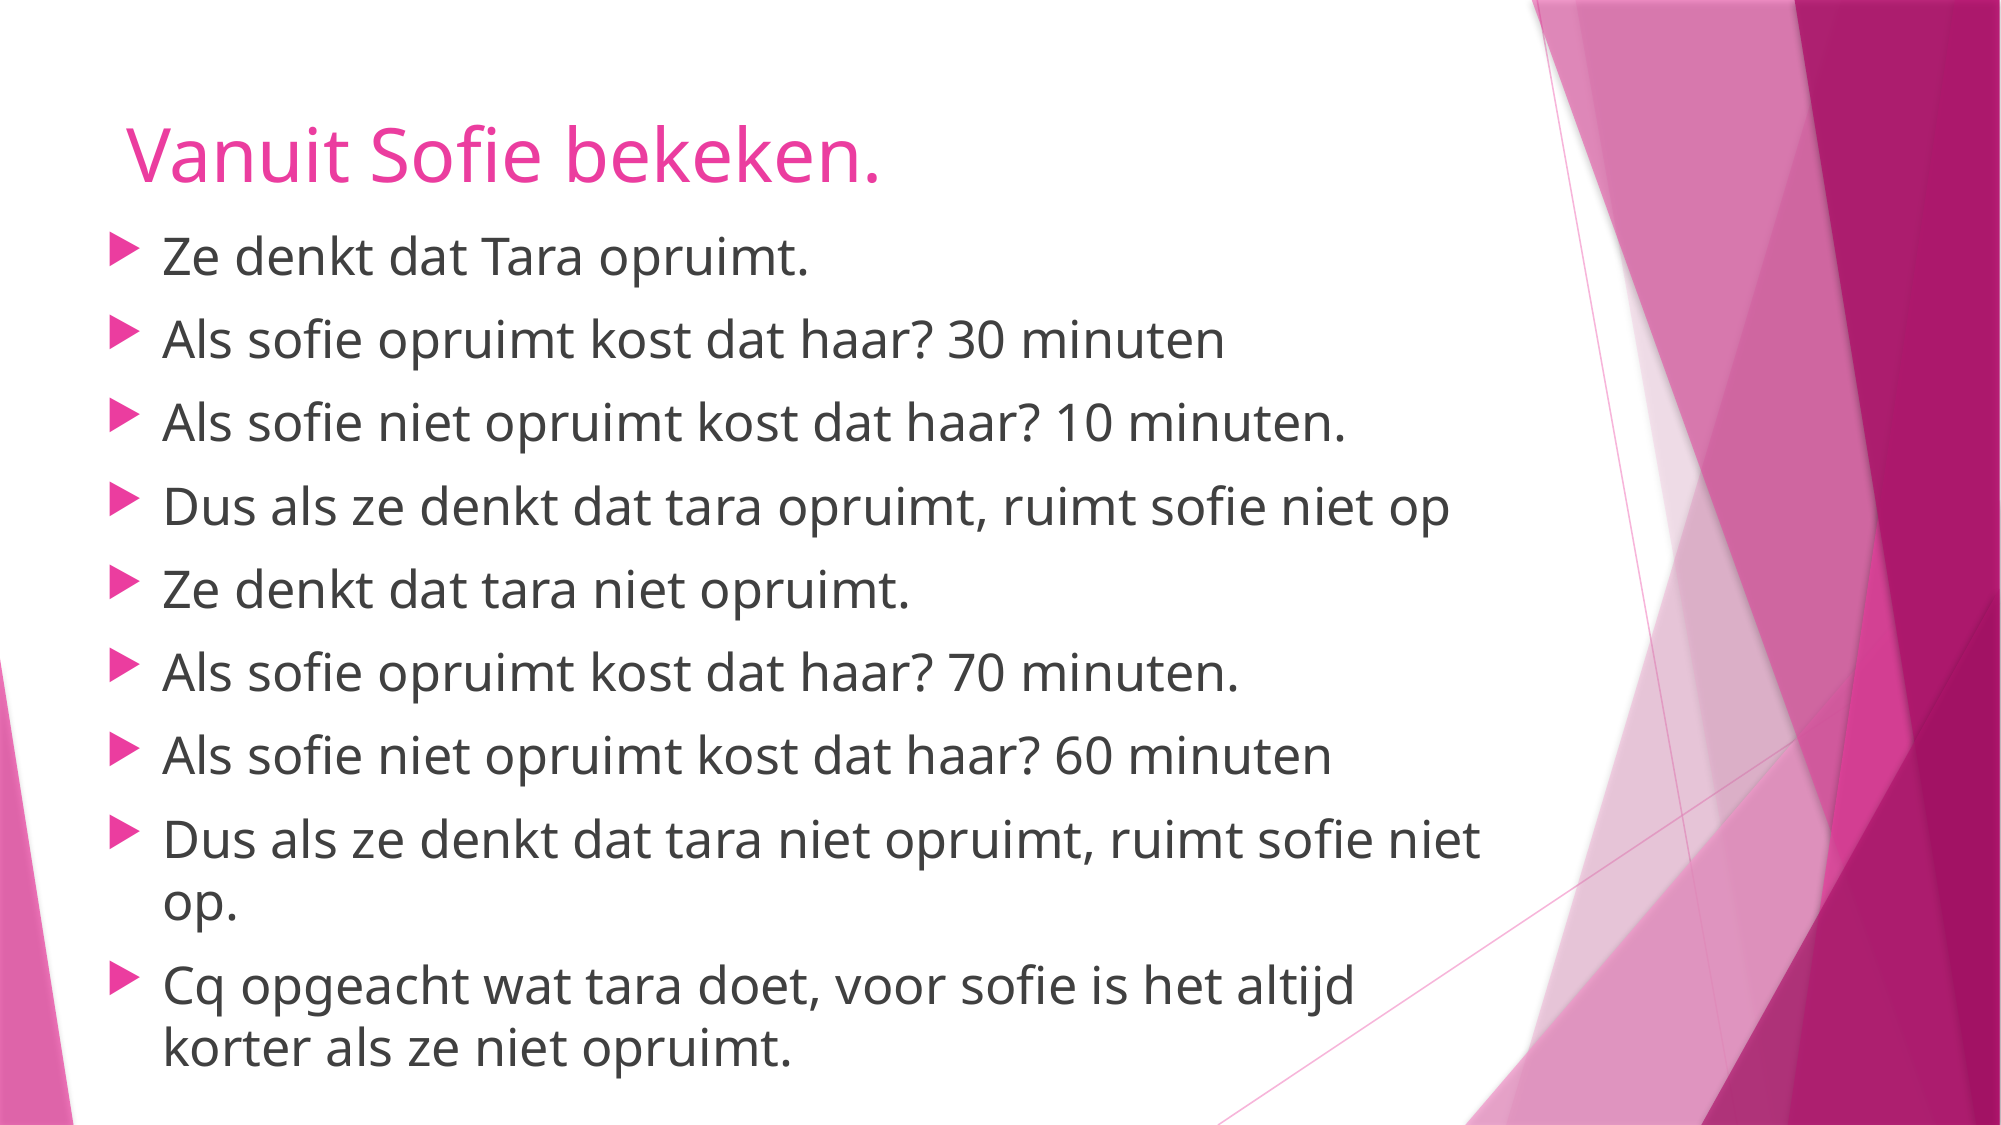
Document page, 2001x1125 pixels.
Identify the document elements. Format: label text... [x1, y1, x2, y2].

list Ze denkt dat Tara opruimt. Als sofie opruimt kost dat haar? 30 minuten Als sofie niet opruimt kost dat haar? 10 minuten. Dus als ze denkt dat tara opruimt, ruimt sofie niet op Ze denkt dat tara niet opruimt. Als sofie opruimt kost dat haar? 70 minuten. Als sofie niet opruimt kost dat haar? 60 minuten Dus als ze denkt dat tara niet opruimt, ruimt sofie niet op. Cq opgeacht wat tara doet, voor sofie is het altijd korter als ze niet opruimt. [90, 215, 1522, 992]
title Vanuit Sofie bekeken. [111, 99, 1522, 215]
